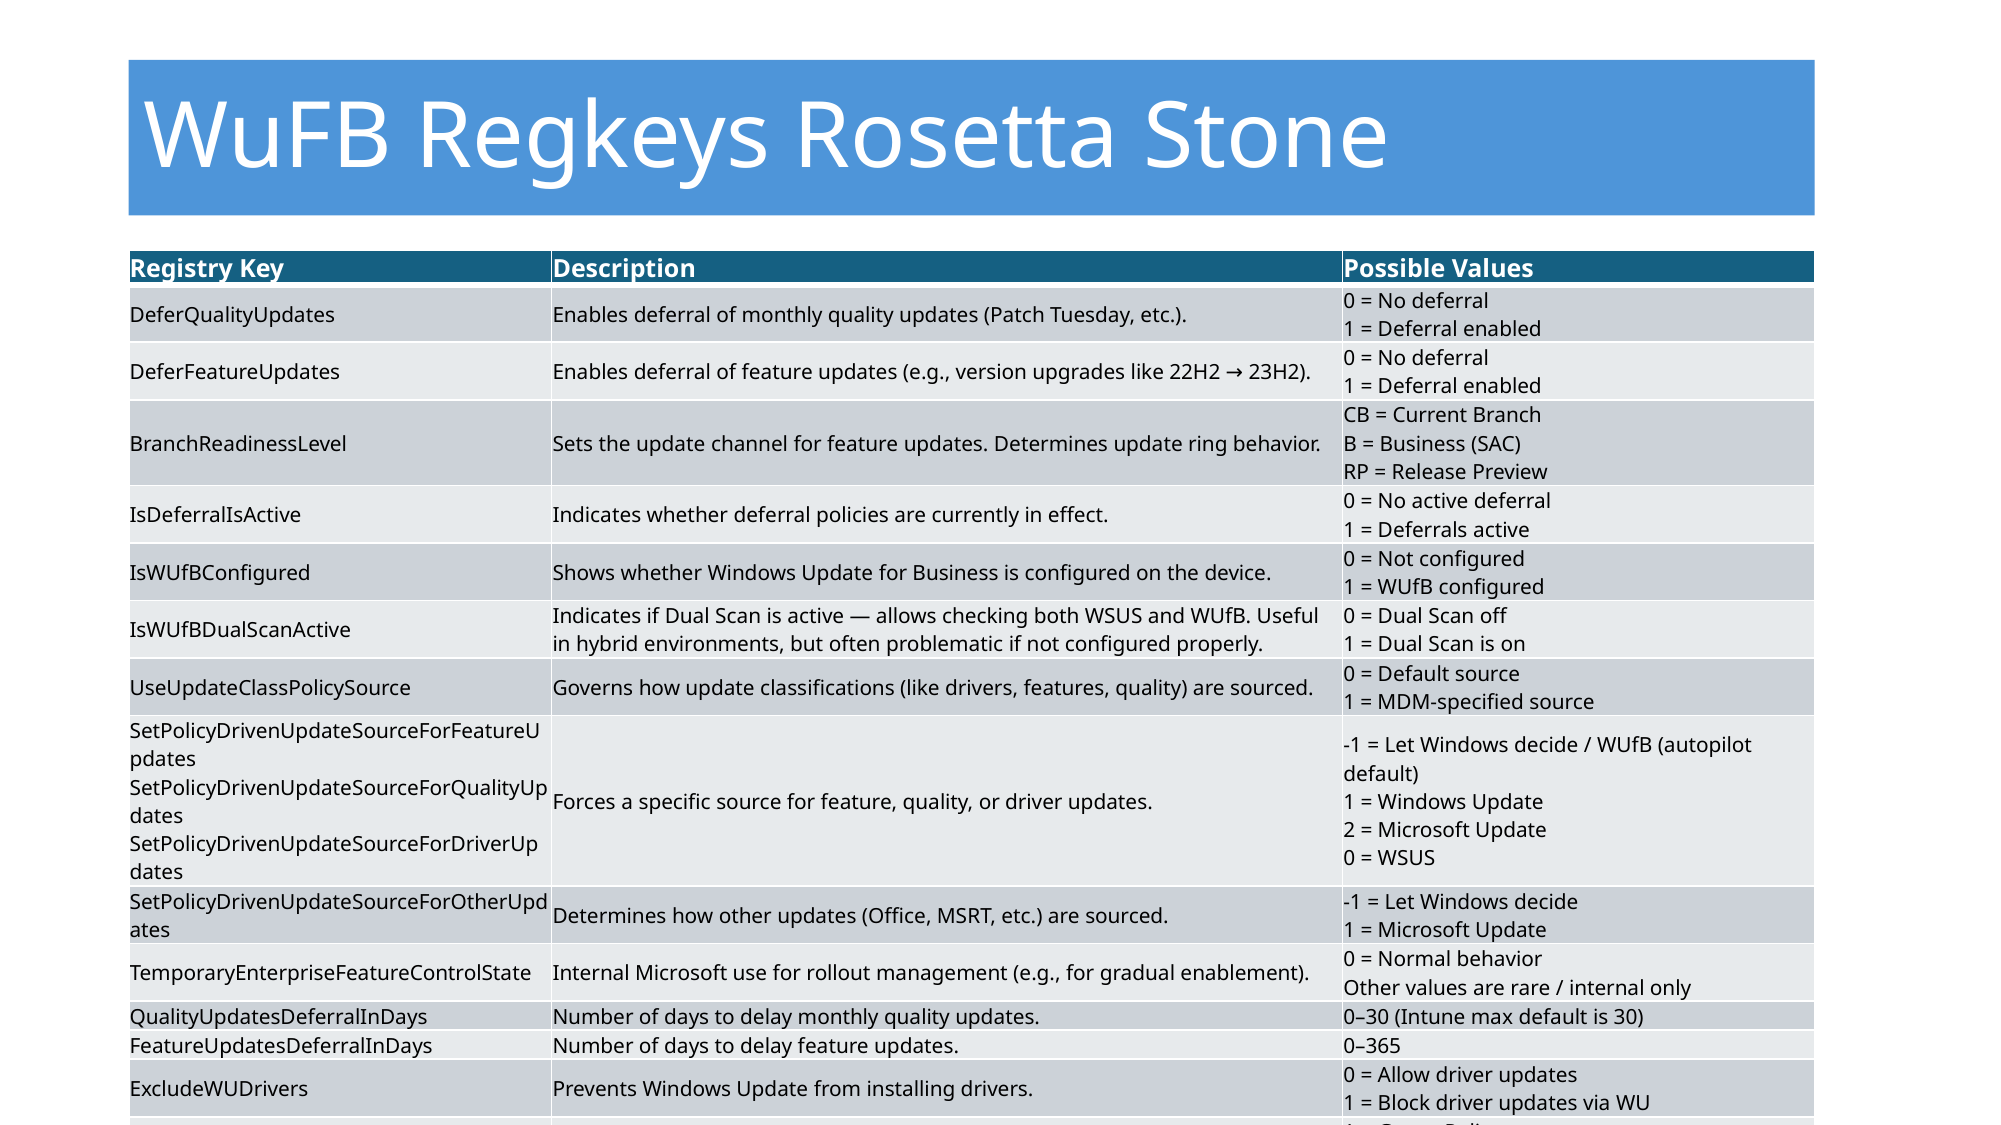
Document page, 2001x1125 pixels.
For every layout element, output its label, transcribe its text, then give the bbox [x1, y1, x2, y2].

table_cell Enables deferral of feature updates (e.g., version upgrades like 22H2 → 23H2). [552, 343, 1342, 399]
table_cell Indicates where policy settings are coming from. [552, 1118, 1342, 1125]
table_cell Prevents Windows Update from installing drivers. [552, 1060, 1342, 1116]
table_cell Sets the update channel for feature updates. Determines update ring behavior. [552, 401, 1342, 485]
table_cell Governs how update classifications (like drivers, features, quality) are sourced. [552, 659, 1342, 715]
table_header Possible Values [1343, 251, 1814, 282]
table_cell Enables deferral of monthly quality updates (Patch Tuesday, etc.). [552, 288, 1342, 341]
table_cell DeferFeatureUpdates [130, 343, 551, 399]
table_cell IsWUfBConfigured [130, 544, 551, 600]
table_cell TemporaryEnterpriseFeatureControlState [130, 944, 551, 1000]
table_cell 0 = Dual Scan off 1 = Dual Scan is on [1343, 601, 1814, 657]
table_cell Internal Microsoft use for rollout management (e.g., for gradual enablement). [552, 944, 1342, 1000]
table_cell Forces a specific source for feature, quality, or driver updates. [552, 716, 1342, 885]
table_cell 0 = Allow driver updates 1 = Block driver updates via WU [1343, 1060, 1814, 1116]
table_cell Indicates whether deferral policies are currently in effect. [552, 486, 1342, 542]
table_cell -1 = Let Windows decide / WUfB (autopilot default) 1 = Windows Update 2 = Microsoft Update 0 = WSUS [1343, 716, 1814, 885]
table_cell Determines how other updates (Office, MSRT, etc.) are sourced. [552, 887, 1342, 943]
table_header Registry Key [130, 251, 551, 282]
table_cell SetPolicyDrivenUpdateSourceForFeatureUpdates SetPolicyDrivenUpdateSourceForQualityUpdates SetPolicyDrivenUpdateSourceForDriverUpdates [130, 716, 551, 885]
table_cell FeatureUpdatesDeferralInDays [130, 1031, 551, 1058]
table_cell 0 = Not configured 1 = WUfB configured [1343, 544, 1814, 600]
table_cell -1 = Let Windows decide 1 = Microsoft Update [1343, 887, 1814, 943]
table_cell SetPolicyDrivenUpdateSourceForOtherUpdates [130, 887, 551, 943]
table_cell 0 = No active deferral 1 = Deferrals active [1343, 486, 1814, 542]
table_cell ExcludeWUDrivers [130, 1060, 551, 1116]
table_cell 1 = Group Policy 2 = ConfigMgr (SCCM) 4 = MDM (e.g., Intune) Combo values possible (e.g., 5 = GPO + MDM) [1343, 1118, 1814, 1125]
table_cell DeferQualityUpdates [130, 288, 551, 341]
table_cell Number of days to delay feature updates. [552, 1031, 1342, 1058]
table_cell CB = Current Branch B = Business (SAC) RP = Release Preview [1343, 401, 1814, 485]
table_cell UseUpdateClassPolicySource [130, 659, 551, 715]
table_cell 0 = Default source 1 = MDM-specified source [1343, 659, 1814, 715]
table_cell Number of days to delay monthly quality updates. [552, 1002, 1342, 1029]
table_cell BranchReadinessLevel [130, 401, 551, 485]
table_cell QualityUpdatesDeferralInDays [130, 1002, 551, 1029]
table_cell IsDeferralIsActive [130, 486, 551, 542]
title WuFB Regkeys Rosetta Stone [128, 59, 1815, 216]
table_header Description [552, 251, 1342, 282]
table_cell Shows whether Windows Update for Business is configured on the device. [552, 544, 1342, 600]
table_cell PolicySources [130, 1118, 551, 1125]
table_cell 0–30 (Intune max default is 30) [1343, 1002, 1814, 1029]
table_cell IsWUfBDualScanActive [130, 601, 551, 657]
table_cell Indicates if Dual Scan is active — allows checking both WSUS and WUfB. Useful in hybrid environments, but often problematic if not configured properly. [552, 601, 1342, 657]
table_cell 0 = No deferral 1 = Deferral enabled [1343, 343, 1814, 399]
table_cell 0 = No deferral 1 = Deferral enabled [1343, 288, 1814, 341]
table_cell 0 = Normal behavior Other values are rare / internal only [1343, 944, 1814, 1000]
table_cell 0–365 [1343, 1031, 1814, 1058]
